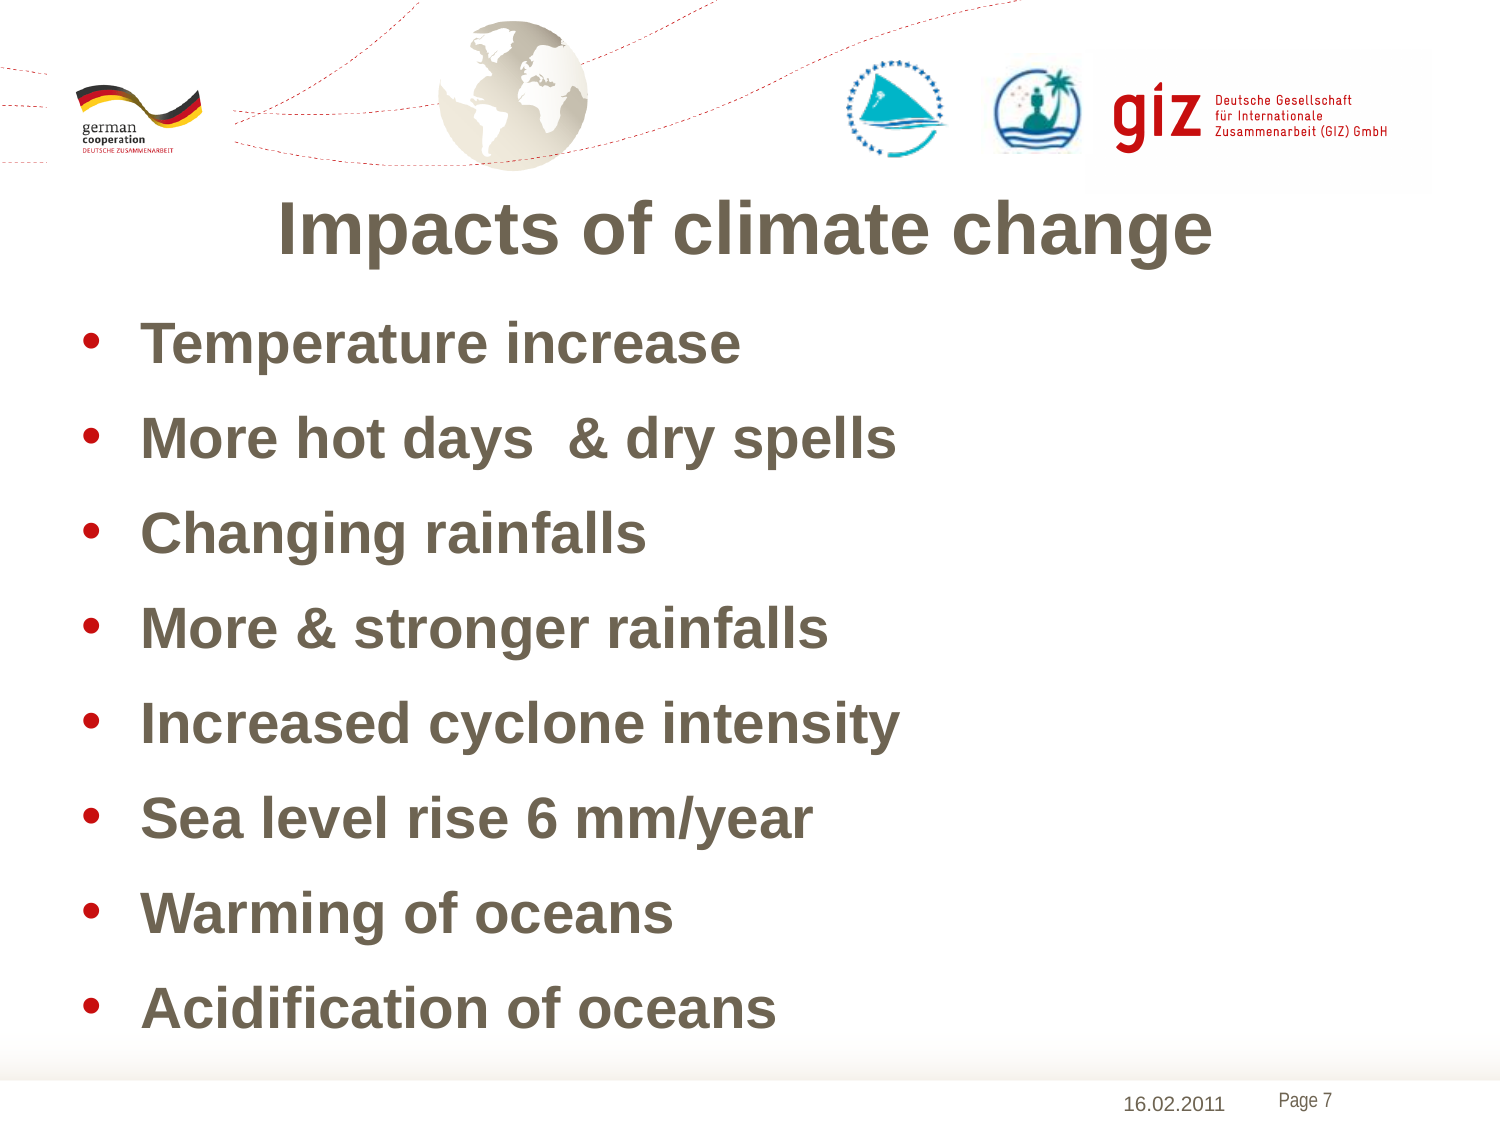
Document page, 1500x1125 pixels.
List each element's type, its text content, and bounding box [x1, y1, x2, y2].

picture [0, 959, 1500, 1081]
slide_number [1108, 1082, 1322, 1125]
title Impacts of climate change [168, 171, 1324, 276]
list Temperature increase More hot days & dry spells Changing rainfalls More & stronger rainfalls Increased cyclone intensity Sea level rise 6 mm/year Warming of oceans Acidification of oceans [65, 297, 1428, 1057]
picture [0, 0, 1500, 194]
